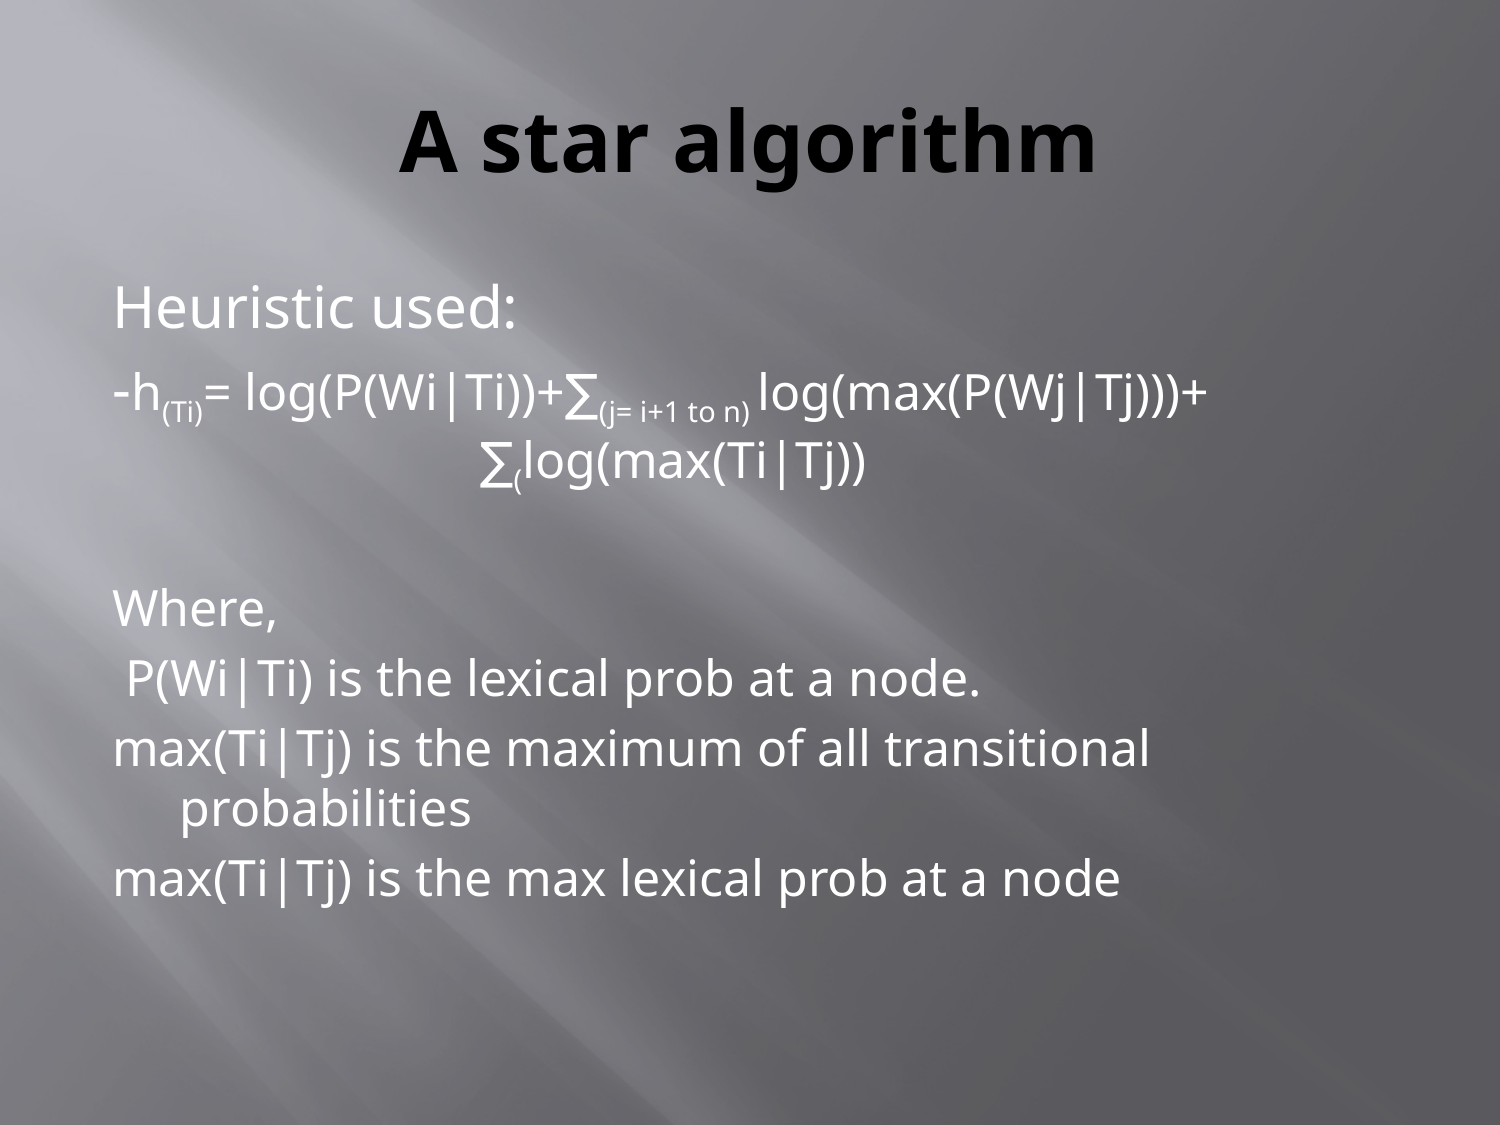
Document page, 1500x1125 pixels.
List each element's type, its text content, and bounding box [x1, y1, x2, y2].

title A star algorithm [75, 45, 1425, 233]
list Heuristic used: -h(Ti)= log(P(Wi|Ti))+∑(j= i+1 to n) log(max(P(Wj|Tj)))+ ∑(log(max(Ti|Tj)) Where, P(Wi|Ti) is the lexical prob at a node. max(Ti|Tj) is the maximum of all transitional probabilities max(Ti|Tj) is the max lexical prob at a node [75, 262, 1425, 1035]
